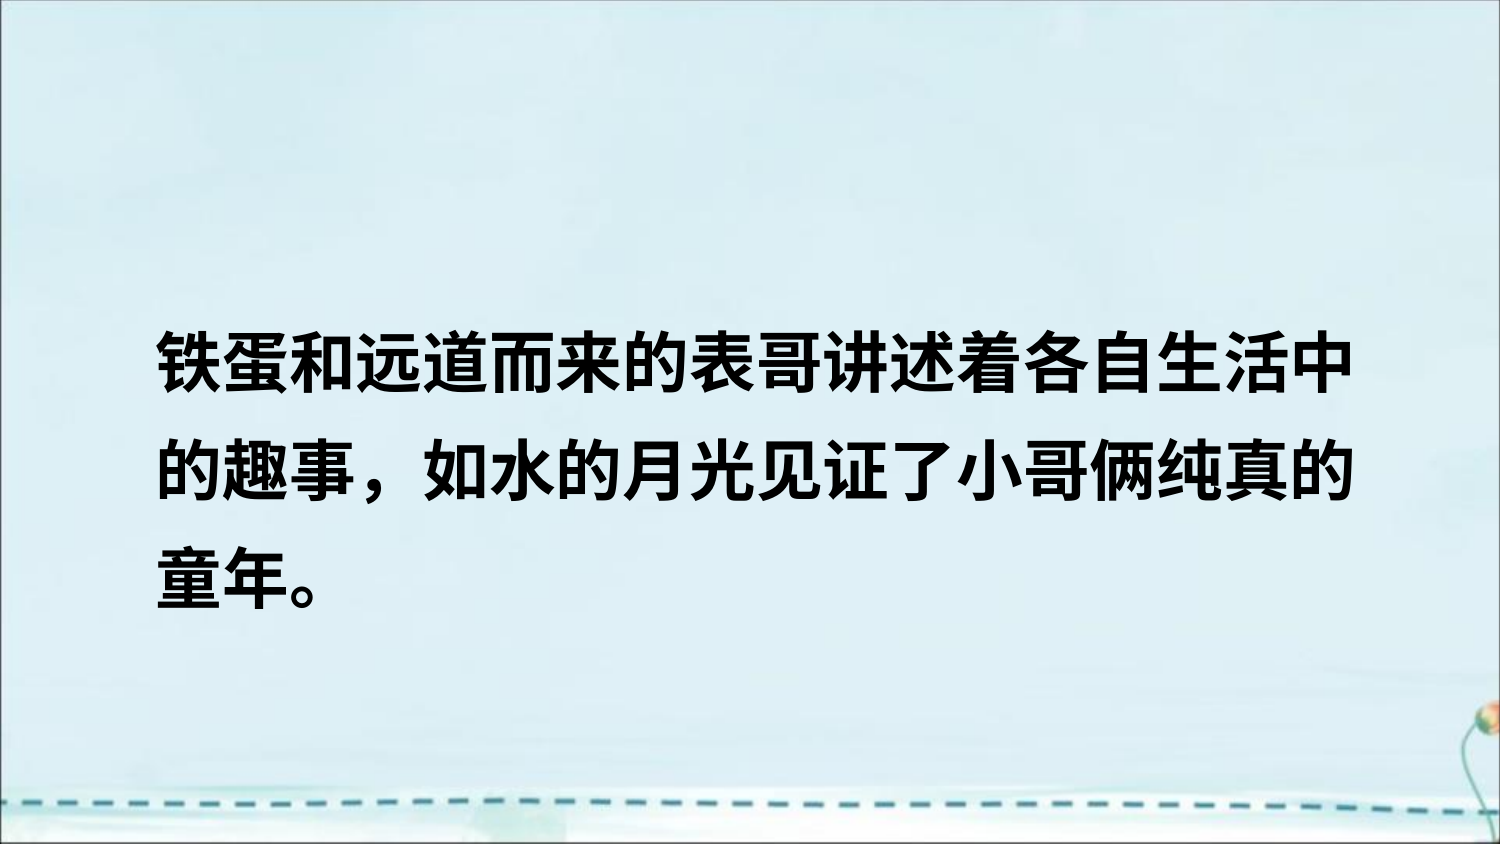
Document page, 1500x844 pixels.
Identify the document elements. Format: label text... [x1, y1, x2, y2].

text_box 铁蛋和远道而来的表哥讲述着各自生活中的趣事，如水的月光见证了小哥俩纯真的童年。 [140, 285, 1389, 625]
picture [0, 0, 1500, 844]
